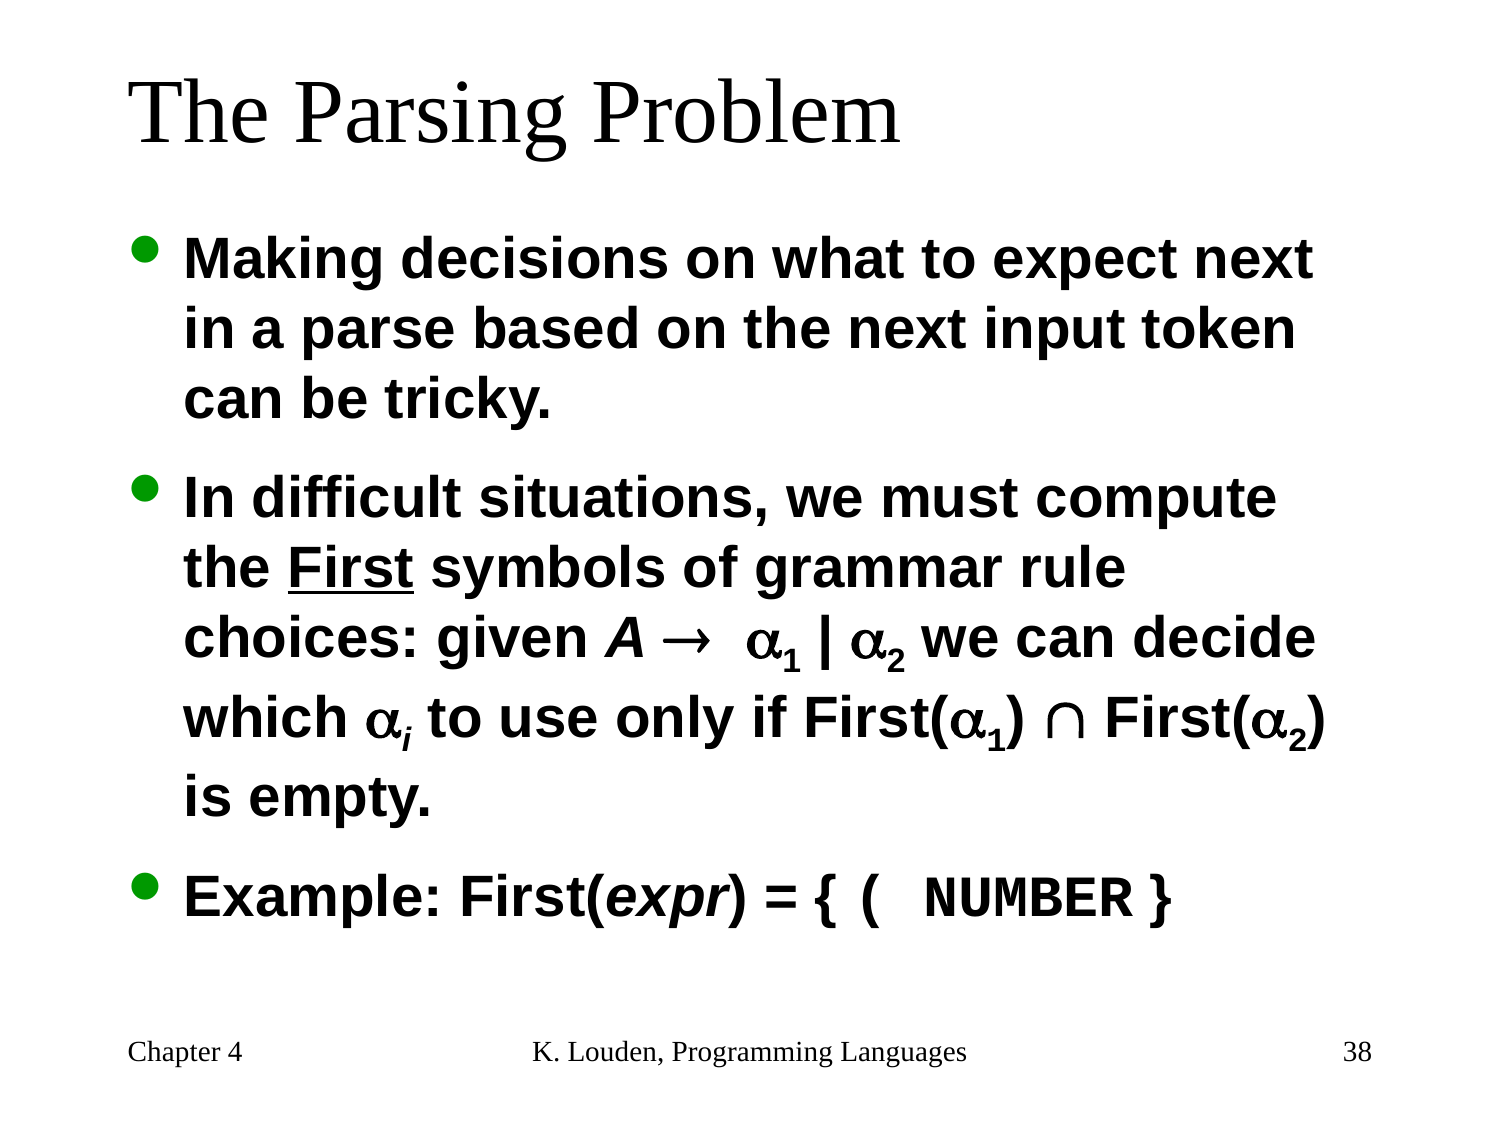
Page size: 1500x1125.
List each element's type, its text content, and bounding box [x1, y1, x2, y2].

slide_number 38 [1074, 1012, 1388, 1088]
slide_number Chapter 4 [112, 1012, 426, 1088]
list Making decisions on what to expect next in a parse based on the next input token can be tricky. In difficult situations, we must compute the First symbols of grammar rule choices: given A ® 1 | 2 we can decide which i to use only if First(1)  First(2) is empty. Example: First(expr) = { ( NUMBER } [112, 212, 1388, 1001]
footer K. Louden, Programming Languages [487, 1012, 1013, 1088]
title The Parsing Problem [112, 12, 1388, 201]
